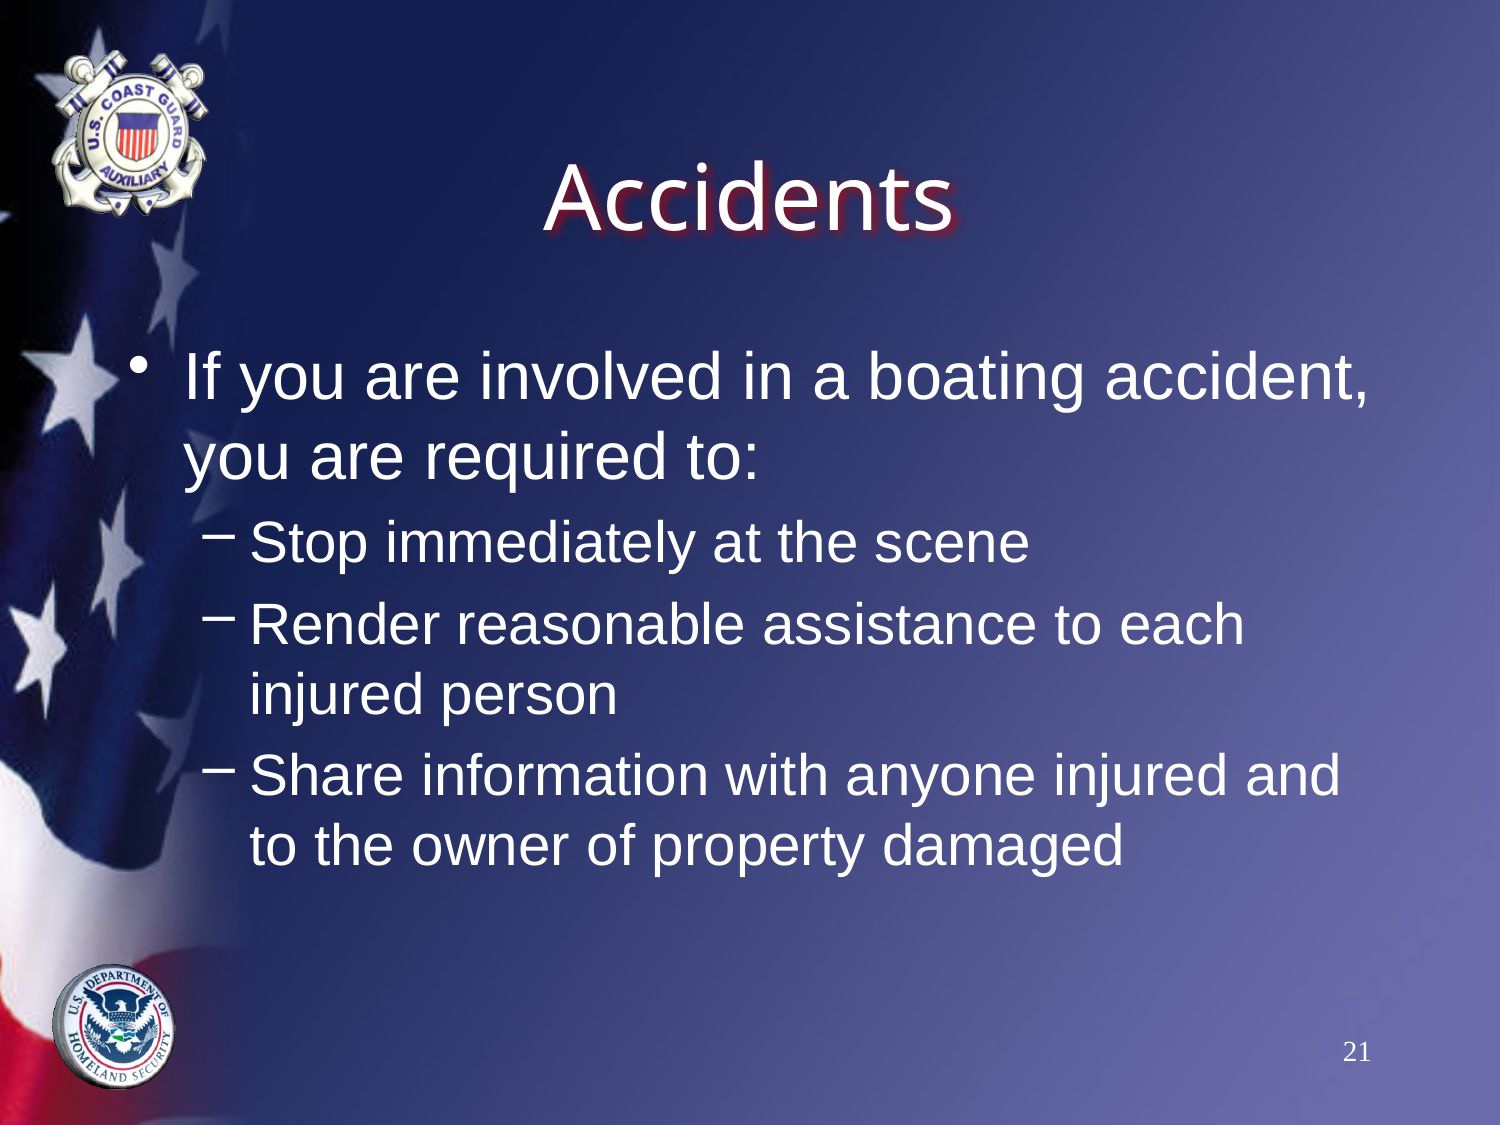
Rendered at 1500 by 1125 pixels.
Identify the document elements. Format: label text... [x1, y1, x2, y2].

slide_number 21 [1074, 1025, 1388, 1100]
picture [0, 0, 1500, 1125]
list If you are involved in a boating accident, you are required to: Stop immediately at the scene Render reasonable assistance to each injured person Share information with anyone injured and to the owner of property damaged [112, 324, 1388, 1000]
title Accidents [112, 99, 1388, 288]
